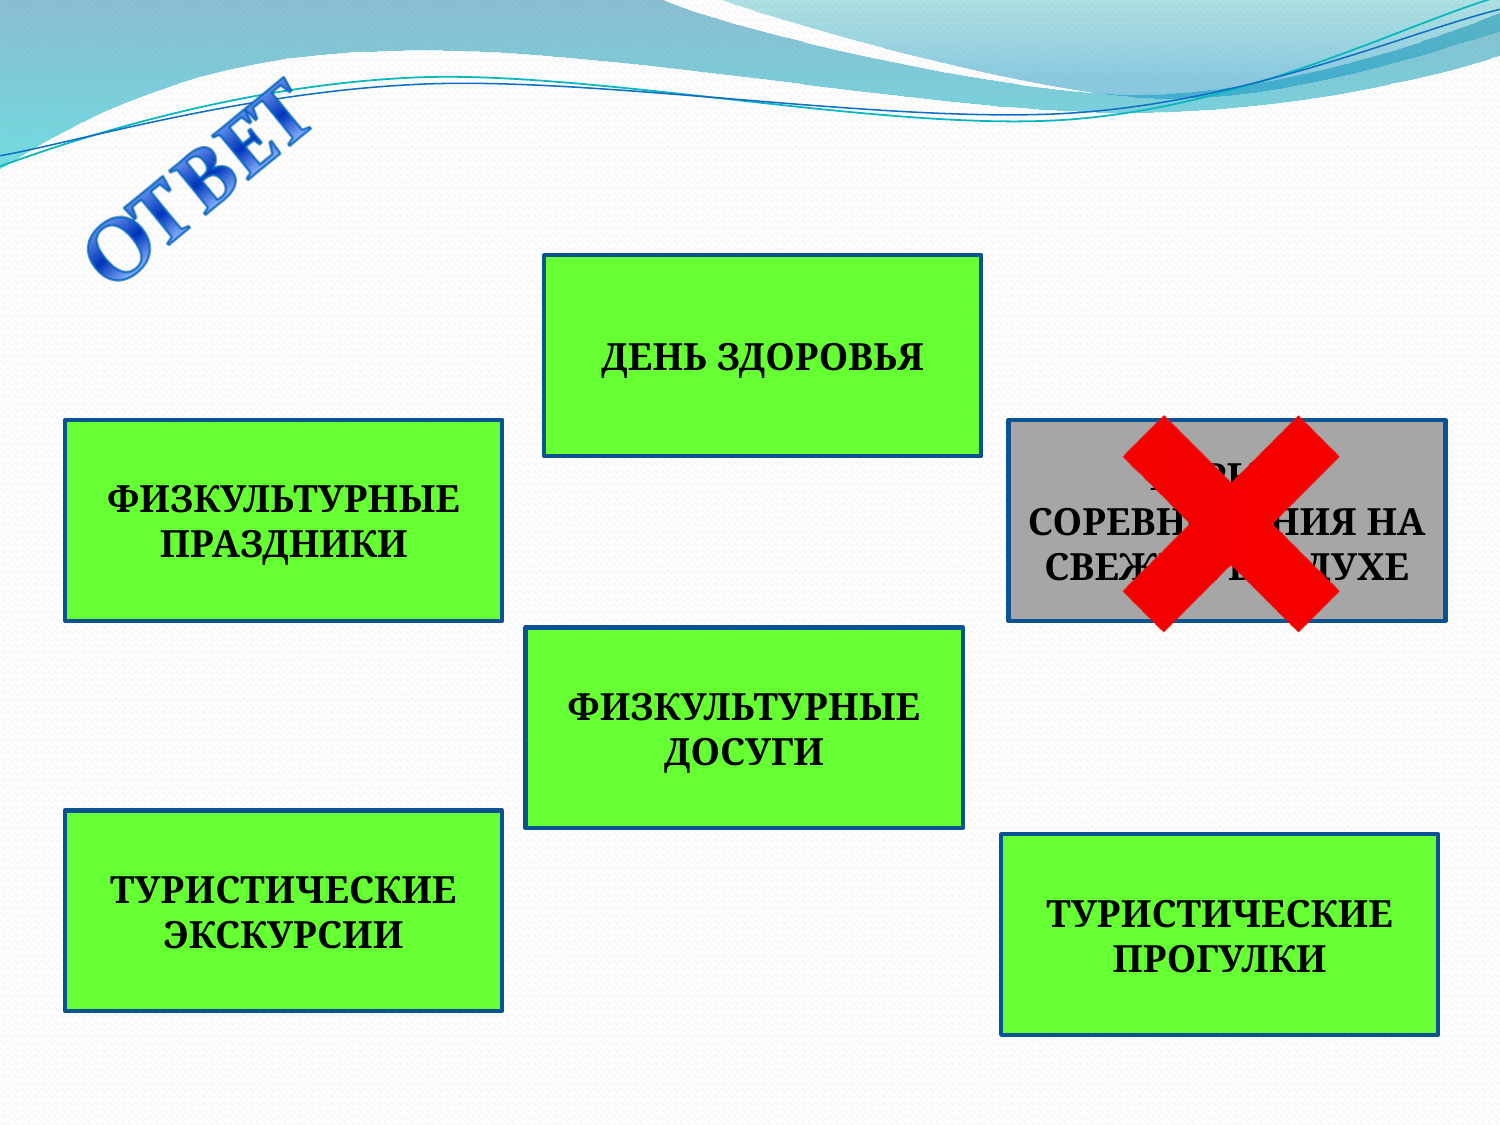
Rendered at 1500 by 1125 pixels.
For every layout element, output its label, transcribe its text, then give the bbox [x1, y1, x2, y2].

picture [1108, 405, 1346, 636]
text_box ФИЗКУЛЬТУРНЫЕ ПРАЗДНИКИ [63, 418, 504, 623]
text_box ТУРИСТИЧЕСКИЕ ЭКСКУРСИИ [63, 808, 504, 1013]
text_box ИГРЫ И СОРЕВНОВАНИЯ НА СВЕЖЕМ ВОЗДУХЕ [1006, 418, 1101, 623]
text_box ДЕНЬ ЗДОРОВЬЯ [542, 253, 983, 458]
text_box ИГРЫ И СОРЕВНОВАНИЯ НА СВЕЖЕМ ВОЗДУХЕ [1352, 418, 1448, 623]
picture [0, 0, 478, 426]
text_box ФИЗКУЛЬТУРНЫЕ ДОСУГИ [523, 625, 965, 830]
text_box ТУРИСТИЧЕСКИЕ ПРОГУЛКИ [999, 832, 1440, 1037]
